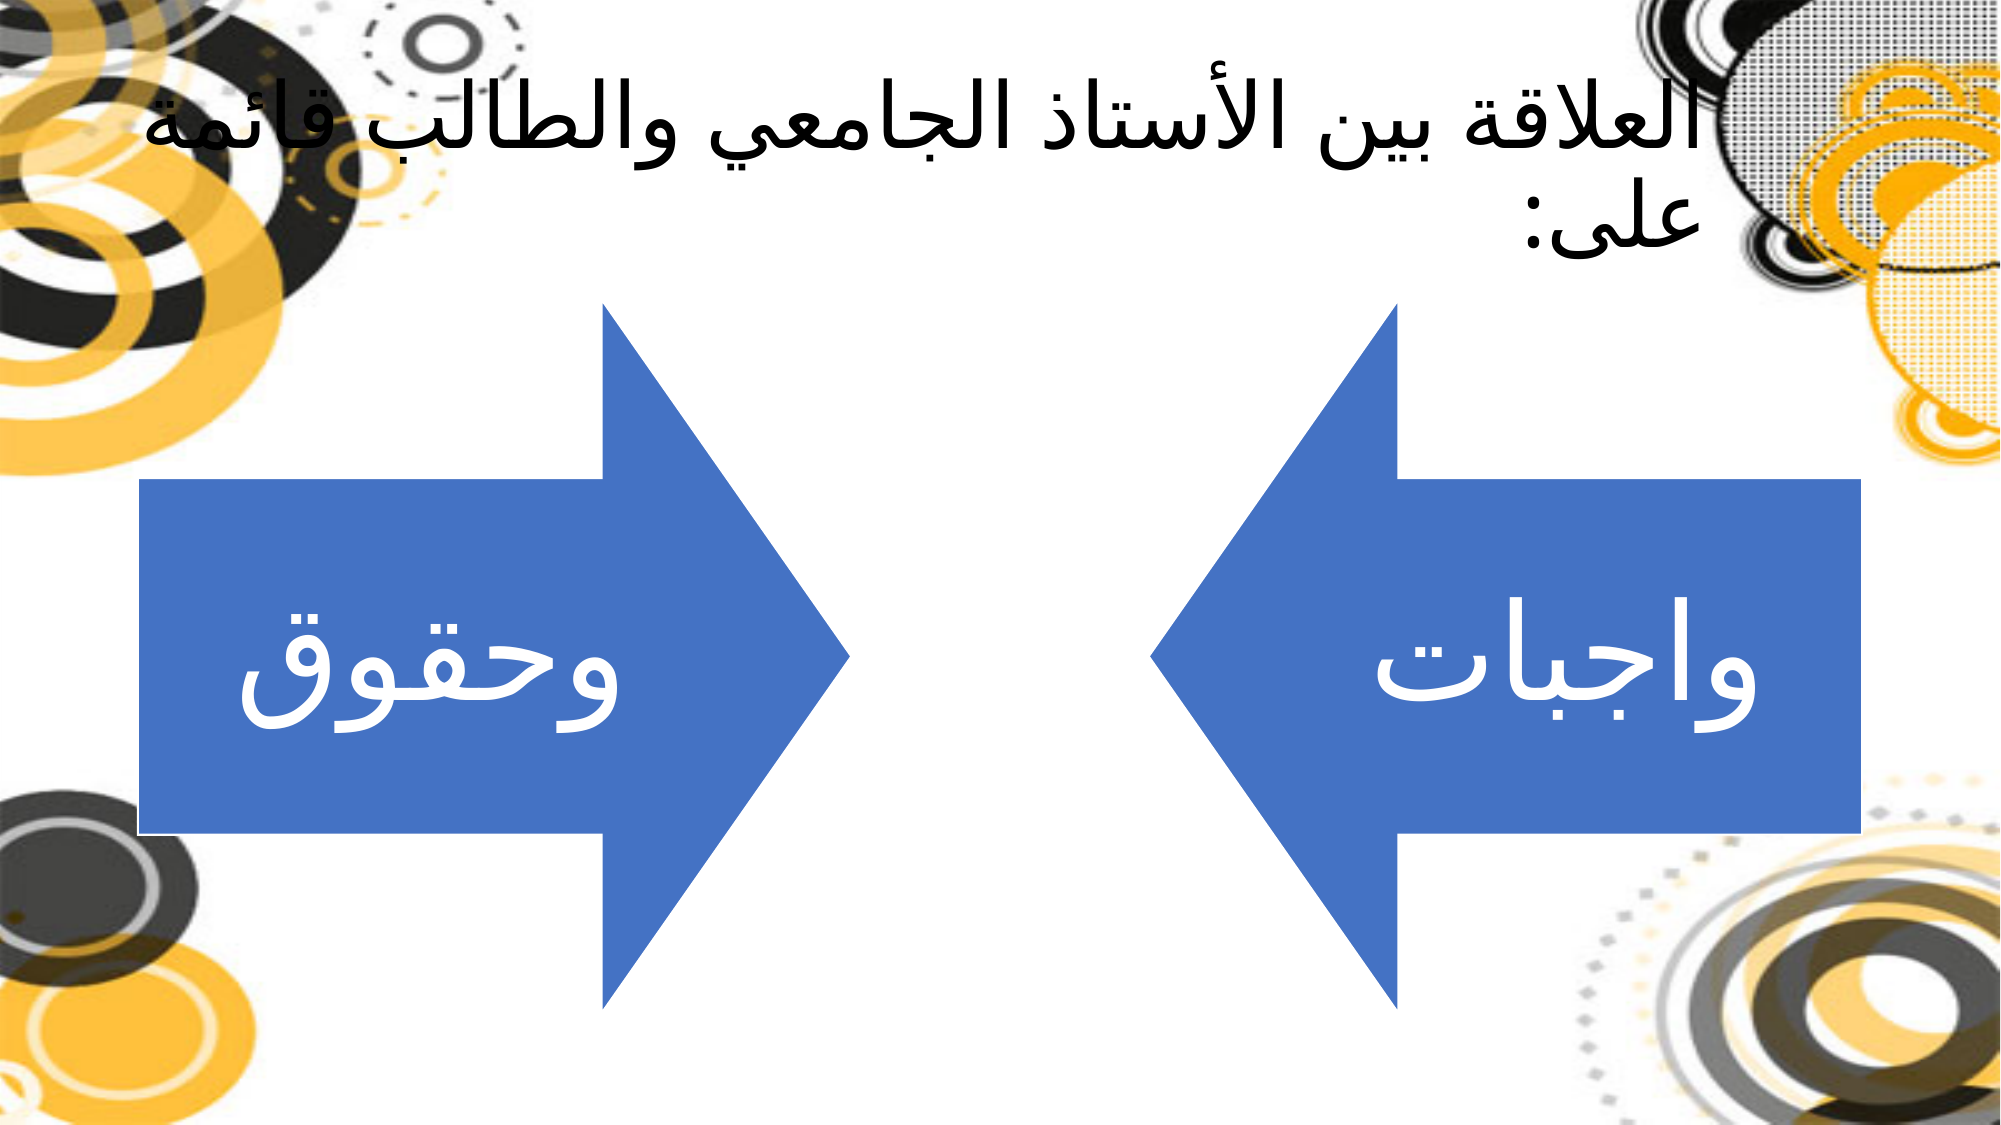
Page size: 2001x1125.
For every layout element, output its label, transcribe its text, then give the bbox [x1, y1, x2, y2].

picture [0, 0, 2001, 1125]
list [137, 299, 1863, 1014]
title العلاقة بين الأستاذ الجامعي والطالب قائمة على: [0, 59, 1724, 278]
